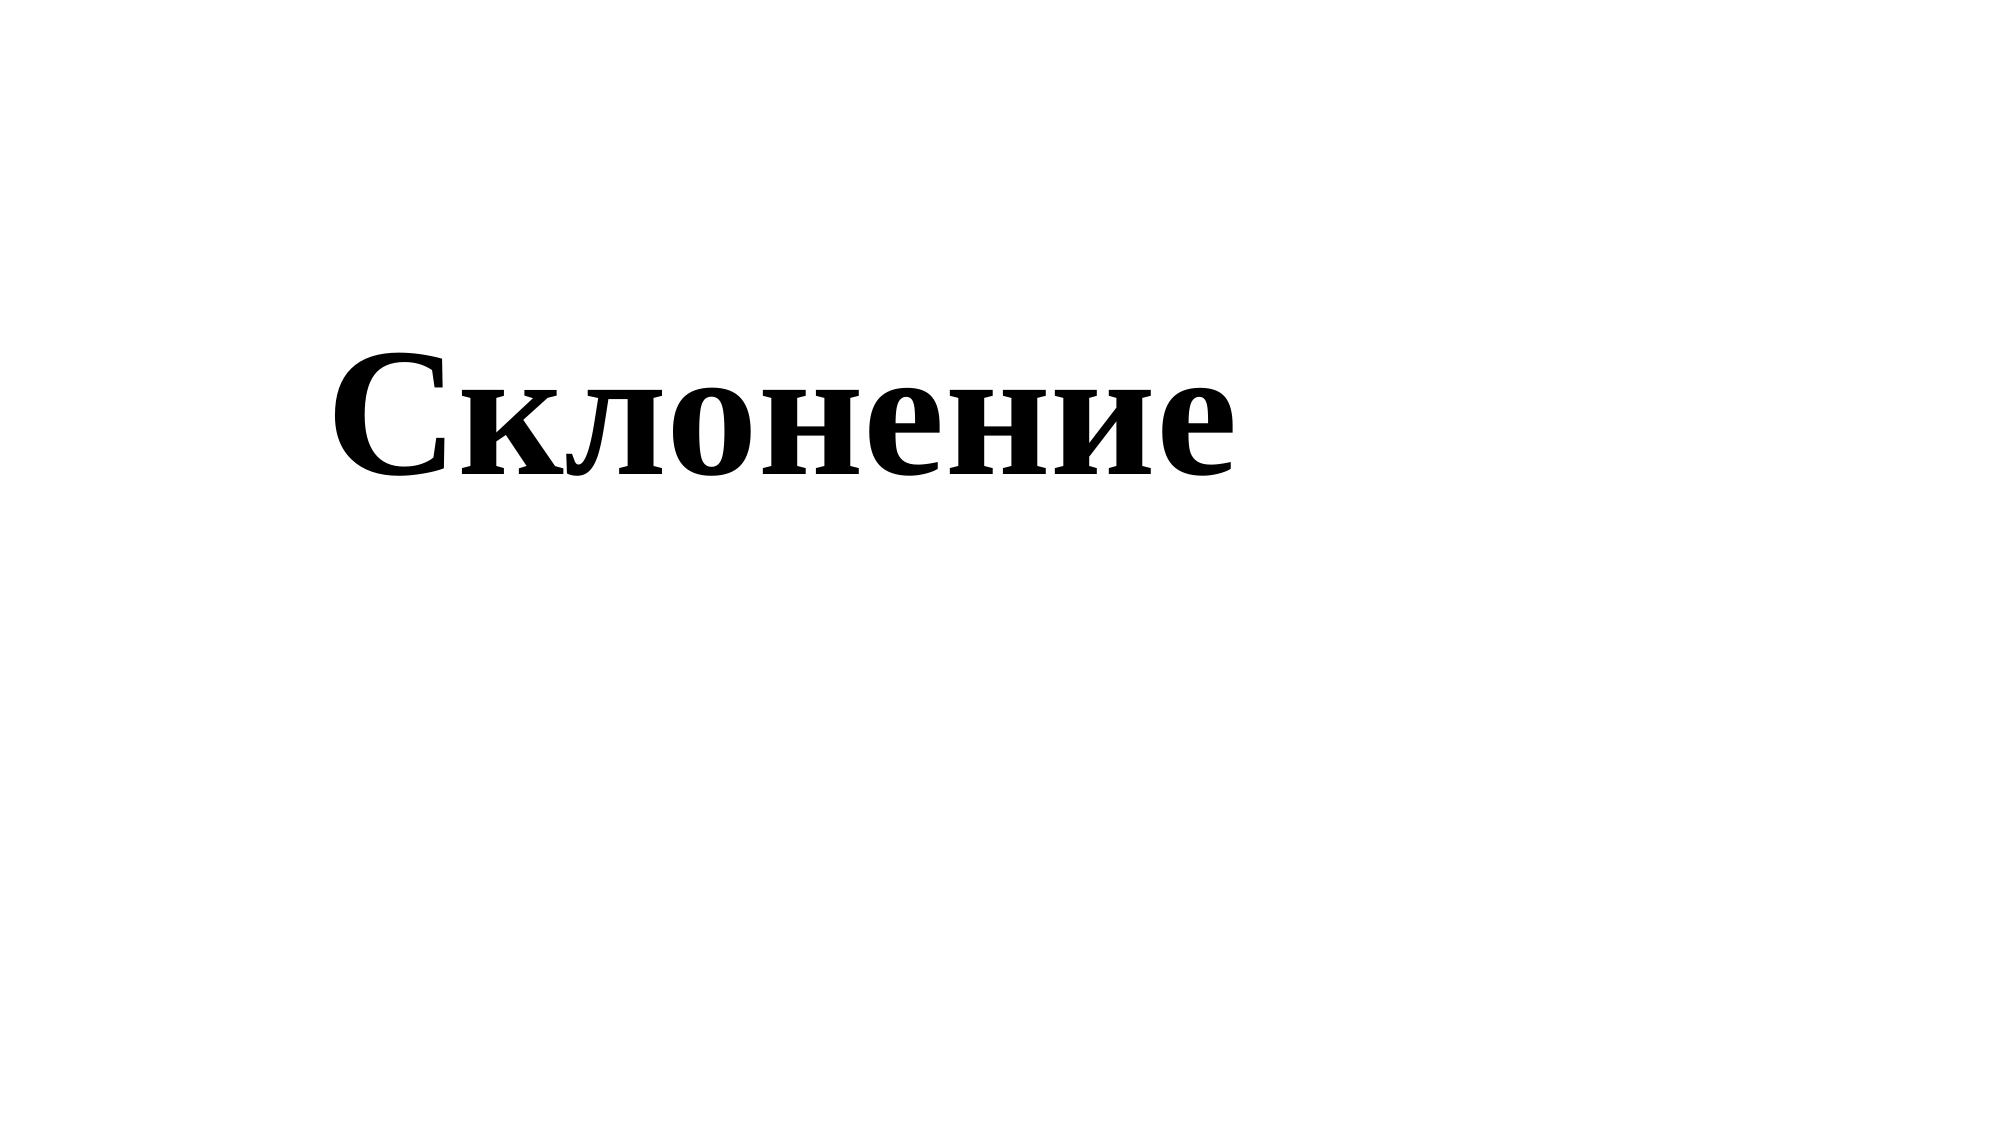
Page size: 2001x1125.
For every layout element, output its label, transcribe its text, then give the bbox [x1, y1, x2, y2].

list Склонение [128, 67, 1854, 1041]
